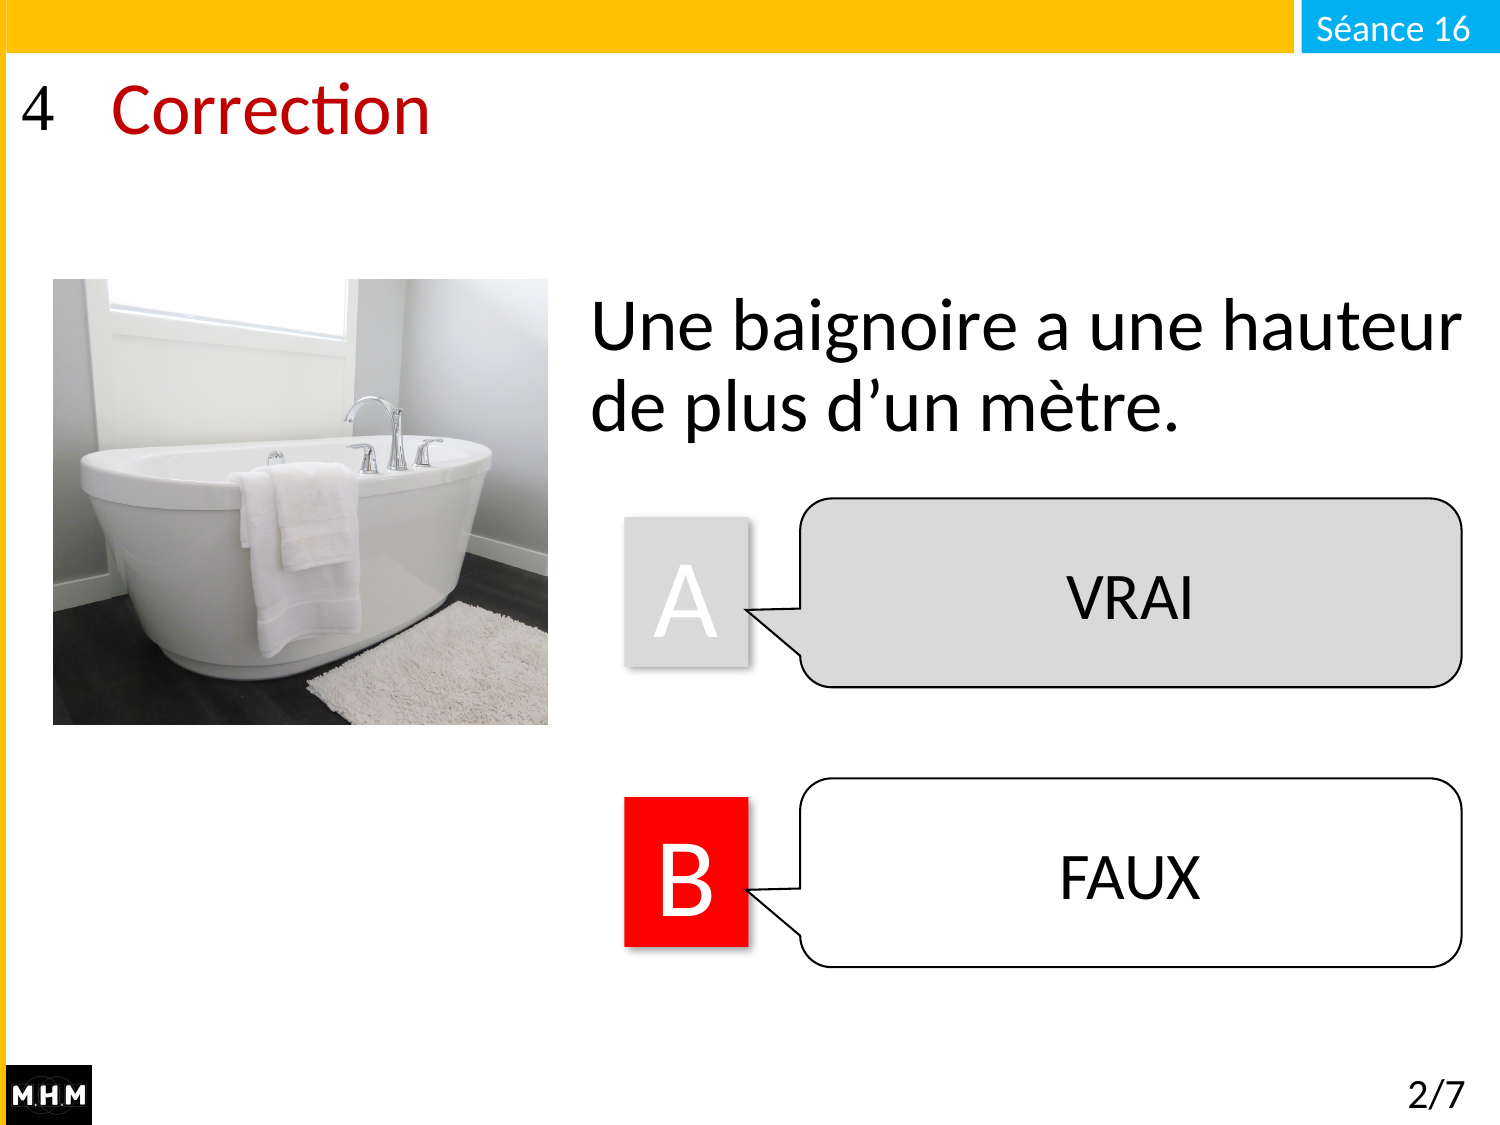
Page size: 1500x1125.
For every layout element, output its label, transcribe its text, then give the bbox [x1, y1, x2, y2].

text_box Une baignoire a une hauteur de plus d’un mètre. [575, 235, 1500, 499]
picture [53, 279, 548, 725]
picture [6, 1065, 92, 1125]
text_box FAUX [743, 777, 1463, 969]
list 2/7 [1373, 1064, 1500, 1125]
title Correction [96, 60, 1391, 160]
text_box A [624, 517, 749, 667]
text_box VRAI [743, 497, 1463, 689]
text_box B [624, 797, 749, 947]
